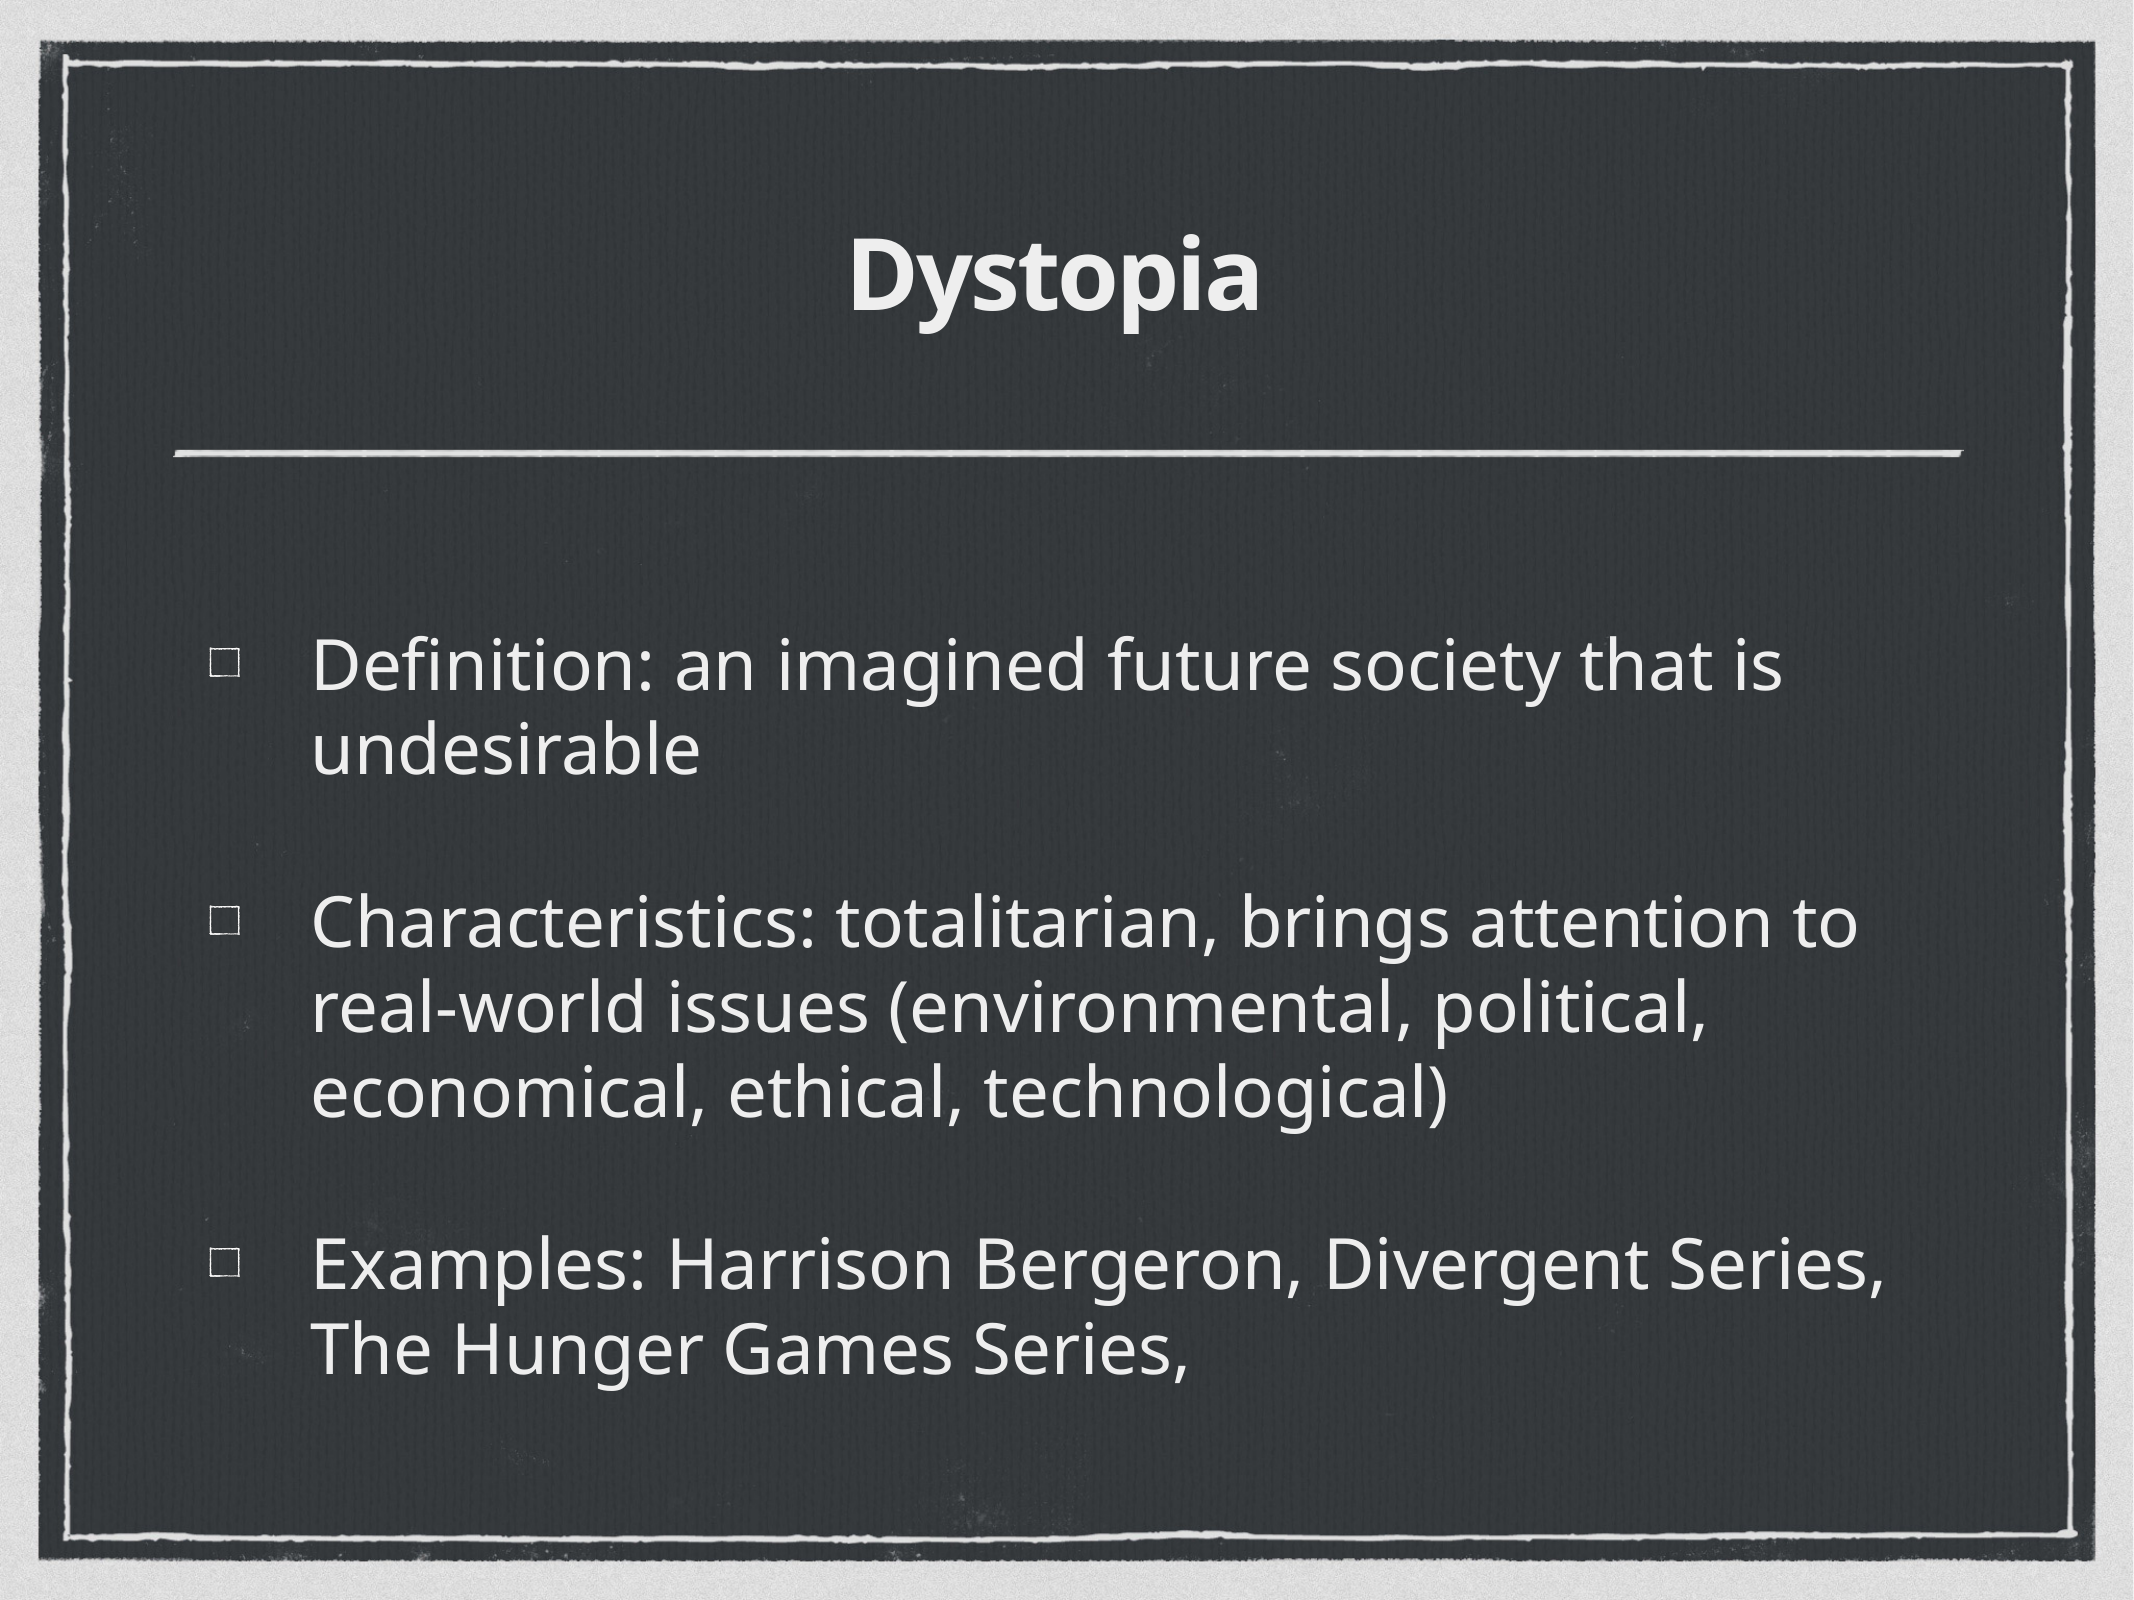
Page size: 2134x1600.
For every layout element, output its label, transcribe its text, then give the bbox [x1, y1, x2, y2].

picture [0, 0, 2134, 1600]
title Dystopia [207, 114, 1926, 428]
list Definition: an imagined future society that is undesirable Characteristics: totalitarian, brings attention to real-world issues (environmental, political, economical, ethical, technological) Examples: Harrison Bergeron, Divergent Series, The Hunger Games Series, [207, 534, 1926, 1474]
